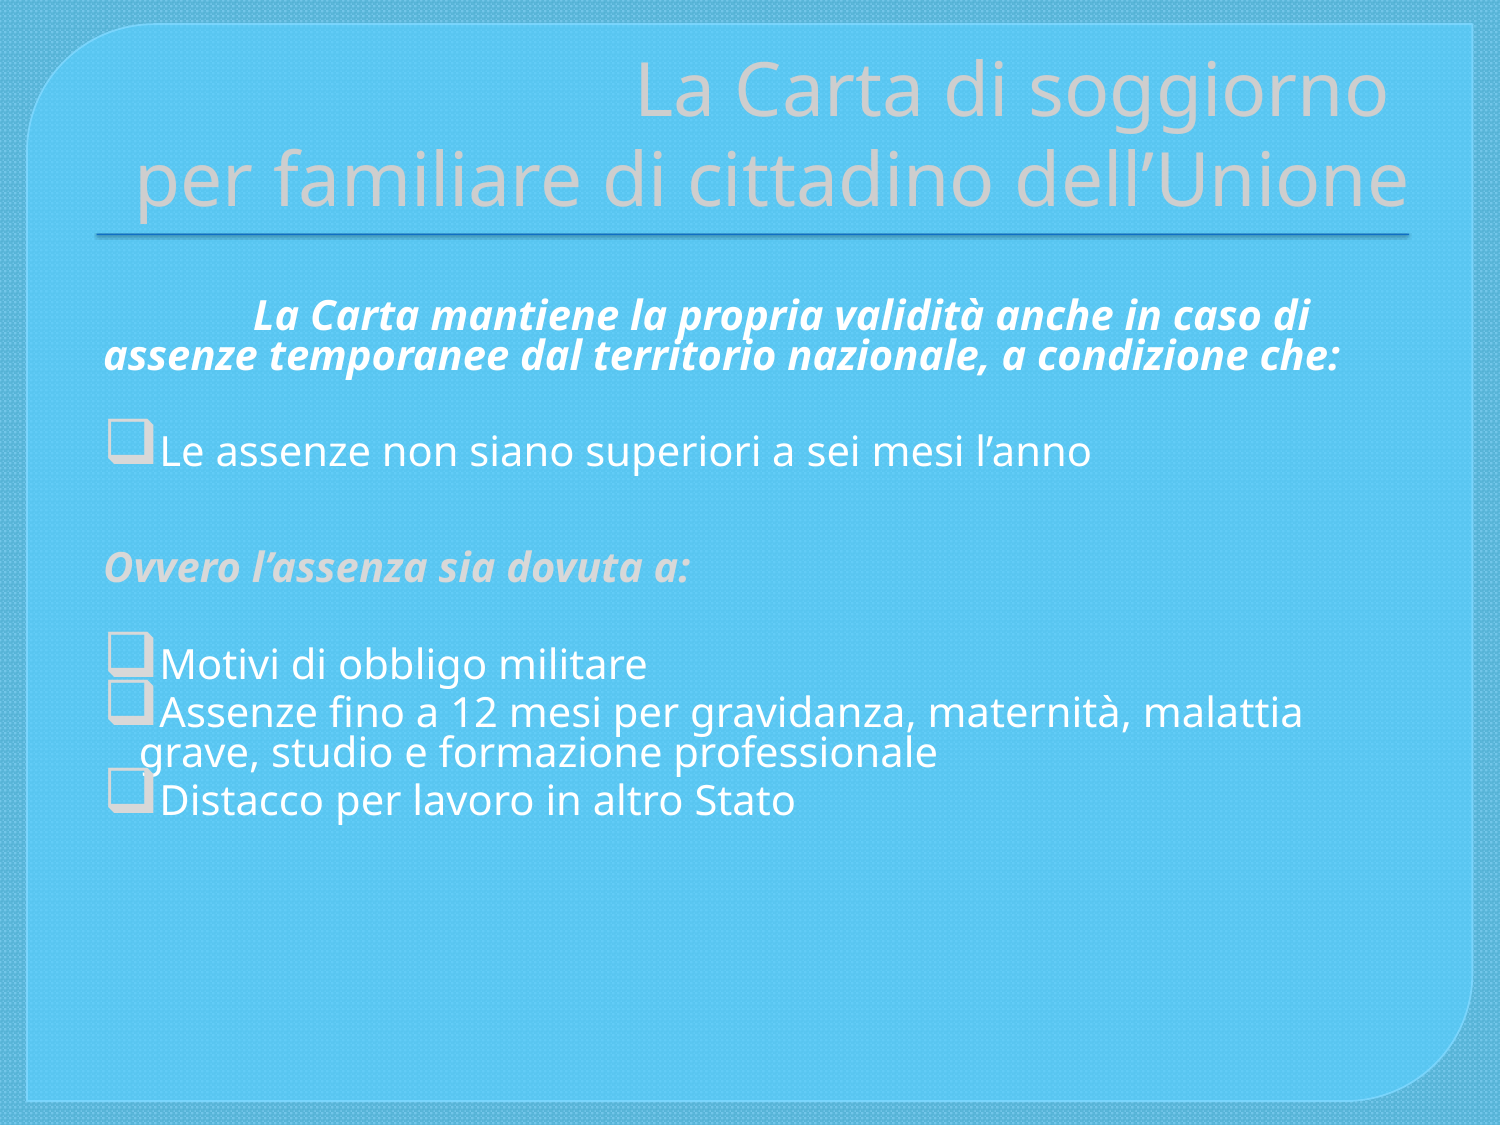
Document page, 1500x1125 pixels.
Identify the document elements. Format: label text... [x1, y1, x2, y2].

title La Carta di soggiorno per familiare di cittadino dell’Unione [75, 41, 1425, 229]
text_box La Carta mantiene la propria validità anche in caso di assenze temporanee dal territorio nazionale, a condizione che: Le assenze non siano superiori a sei mesi l’anno Ovvero l’assenza sia dovuta a: Motivi di obbligo militare Assenze fino a 12 mesi per gravidanza, maternità, malattia grave, studio e formazione professionale Distacco per lavoro in altro Stato [88, 290, 1388, 832]
